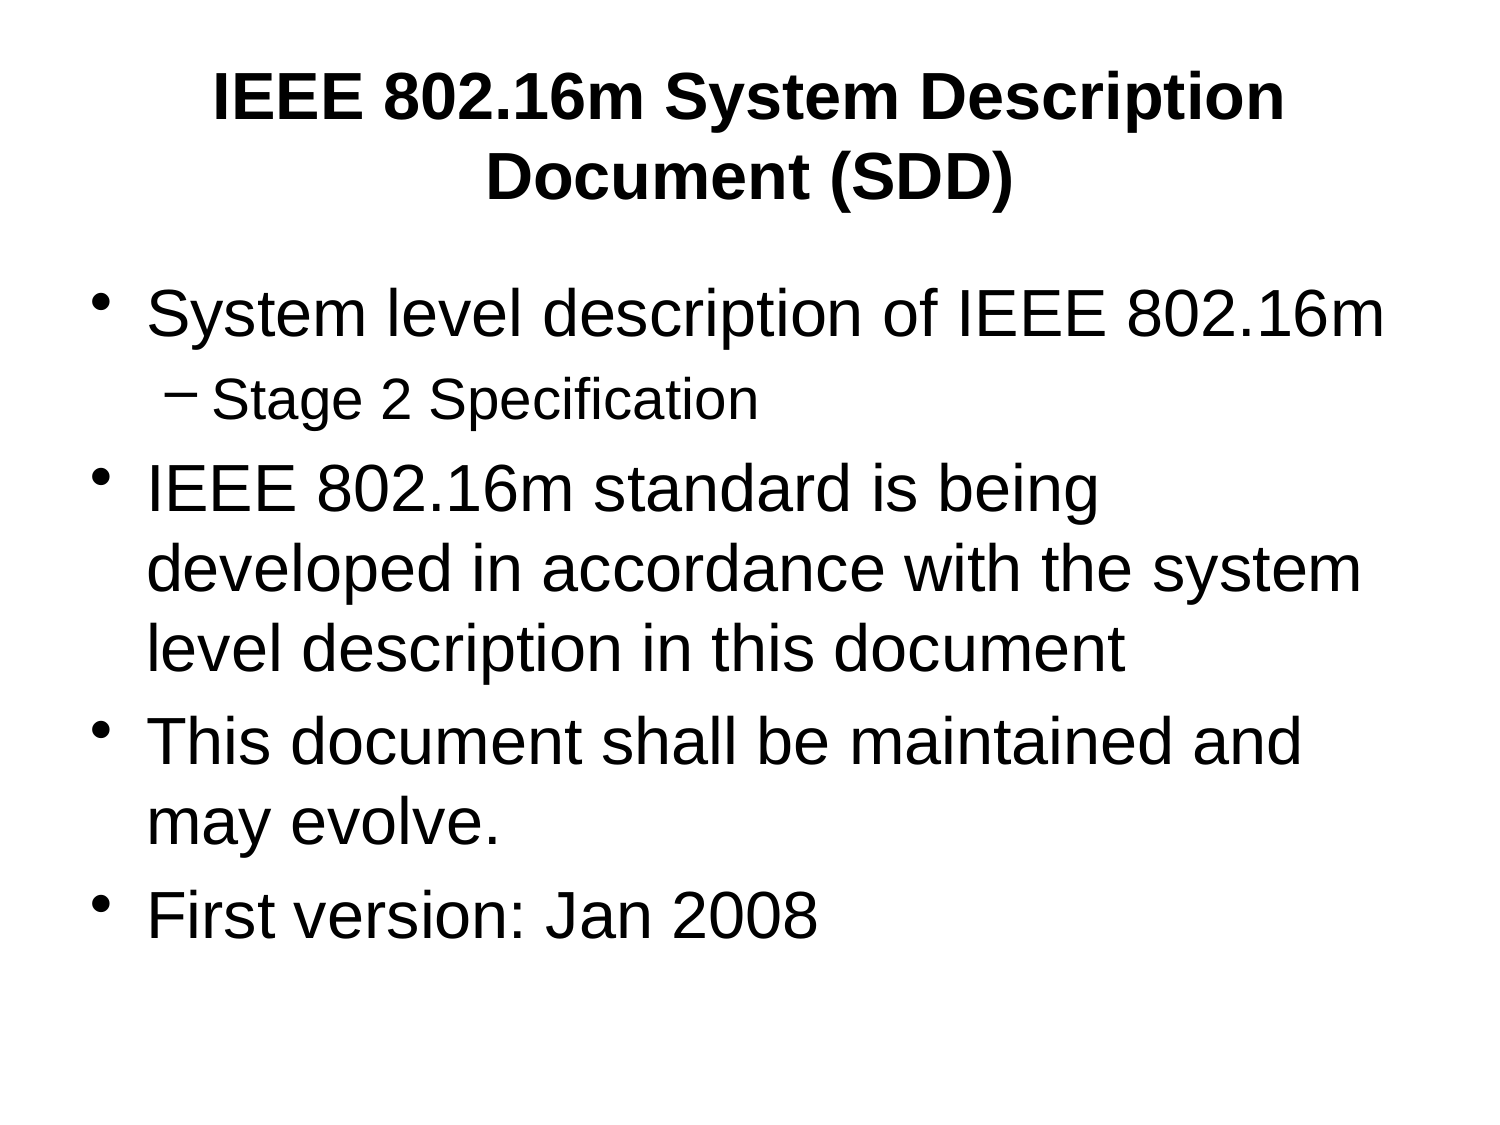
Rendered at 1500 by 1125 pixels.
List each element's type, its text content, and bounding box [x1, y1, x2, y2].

title IEEE 802.16m System Description Document (SDD) [75, 45, 1425, 233]
list System level description of IEEE 802.16m Stage 2 Specification IEEE 802.16m standard is being developed in accordance with the system level description in this document This document shall be maintained and may evolve. First version: Jan 2008 [75, 262, 1425, 1125]
